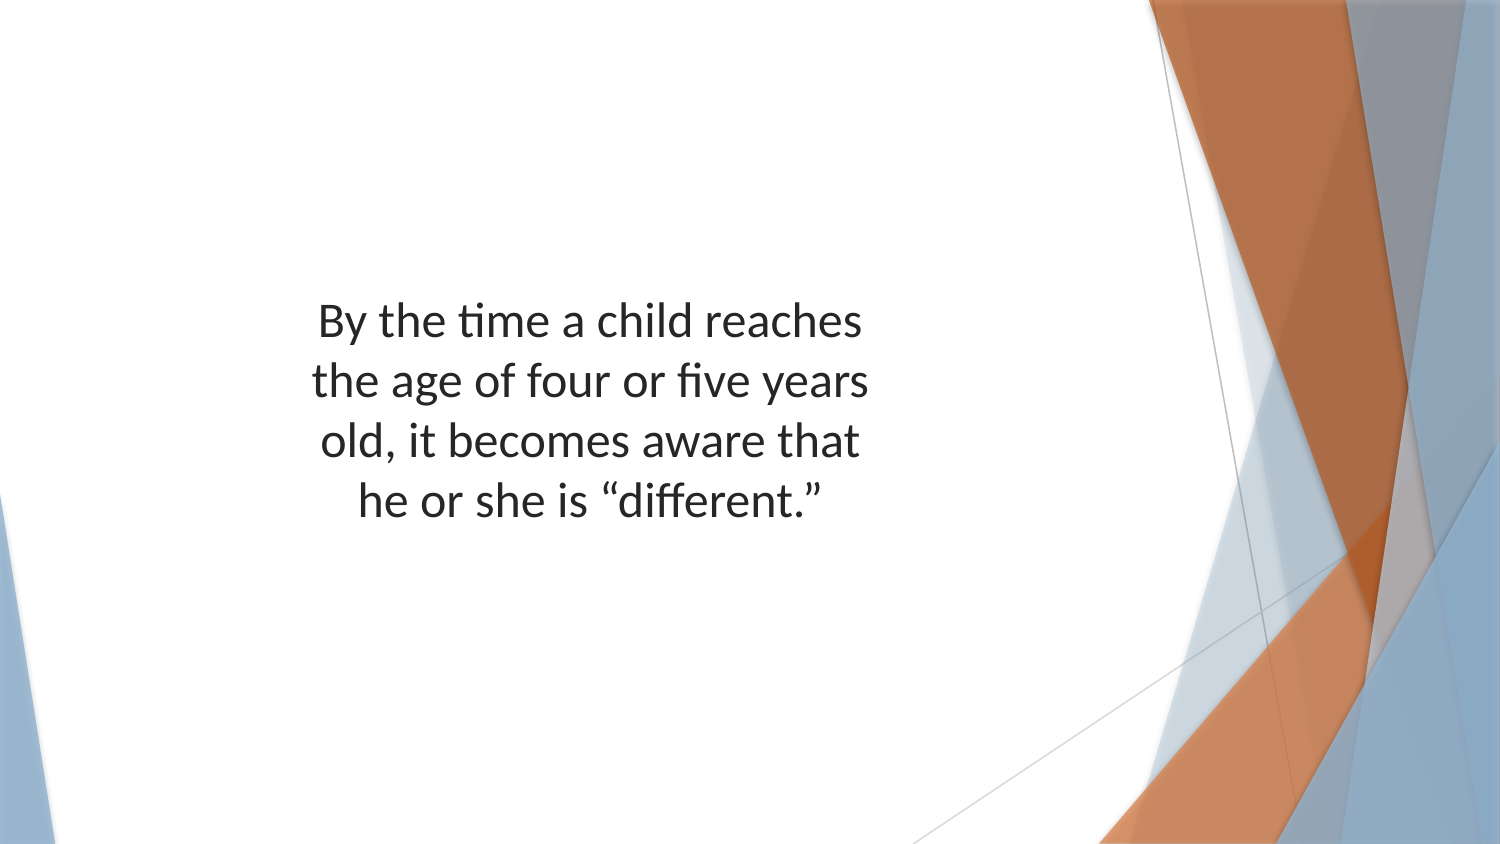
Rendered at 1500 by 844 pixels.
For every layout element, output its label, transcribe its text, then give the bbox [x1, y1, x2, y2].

list By the time a child reaches the age of four or five years old, it becomes aware that he or she is “different.” [277, 280, 904, 576]
